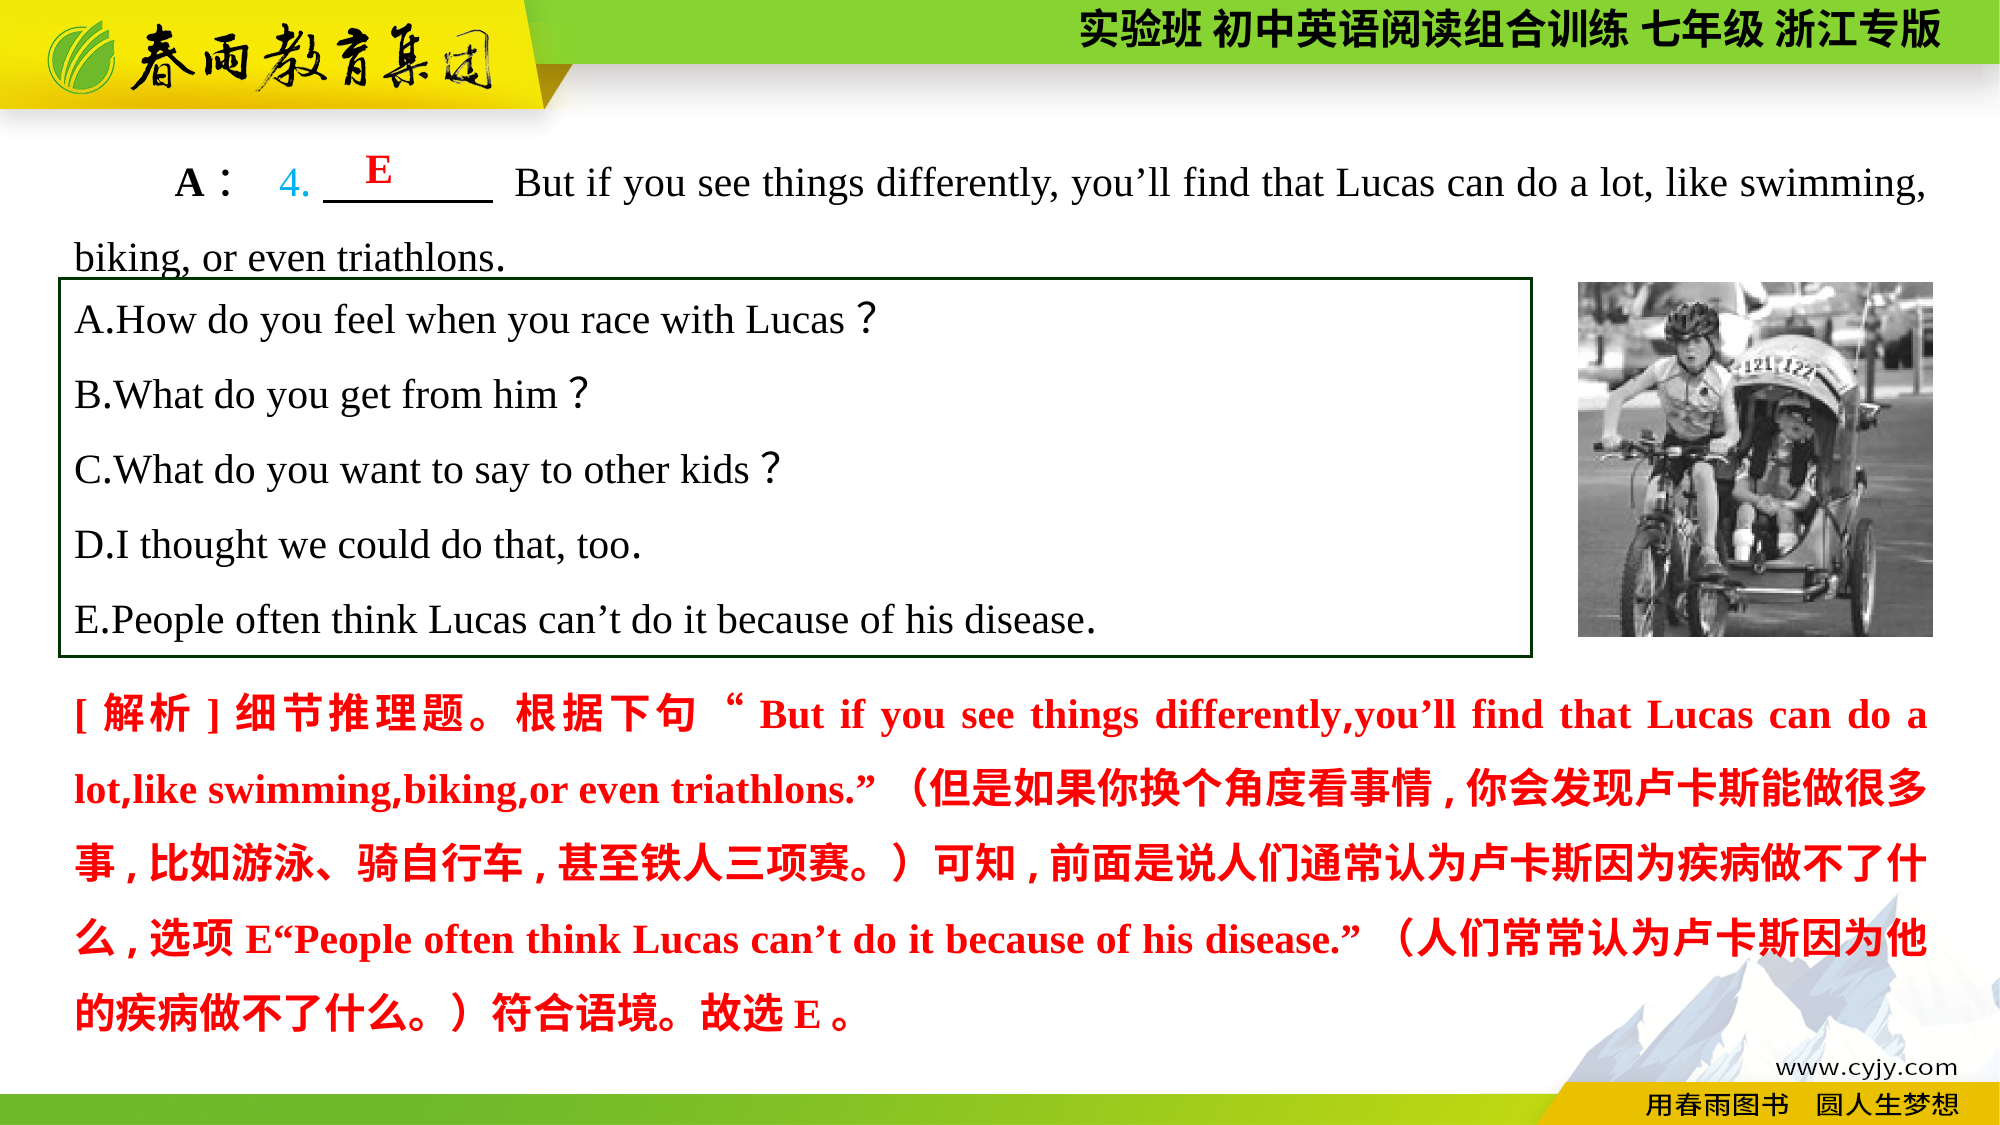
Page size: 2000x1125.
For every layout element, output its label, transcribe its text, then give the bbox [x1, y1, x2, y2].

list A： 4. But if you see things differently, you’ll find that Lucas can do a lot, like swimming, biking, or even triathlons. [59, 122, 1944, 259]
text_box E [350, 134, 409, 200]
picture [0, 0, 2000, 1125]
text_box [解析]细节推理题。根据下句“But if you see things differently,you’ll find that Lucas can do a lot,like swimming,biking,or even triathlons.”（但是如果你换个角度看事情,你会发现卢卡斯能做很多事,比如游泳、骑自行车,甚至铁人三项赛。）可知,前面是说人们通常认为卢卡斯因为疾病做不了什么,选项E“People often think Lucas can’t do it because of his disease.”（人们常常认为卢卡斯因为他的疾病做不了什么。）符合语境。故选E。 [59, 653, 1944, 1044]
text_box A.How do you feel when you race with Lucas？ B.What do you get from him？ C.What do you want to say to other kids？ D.I thought we could do that, too. E.People often think Lucas can’t do it because of his disease. [59, 259, 1944, 650]
